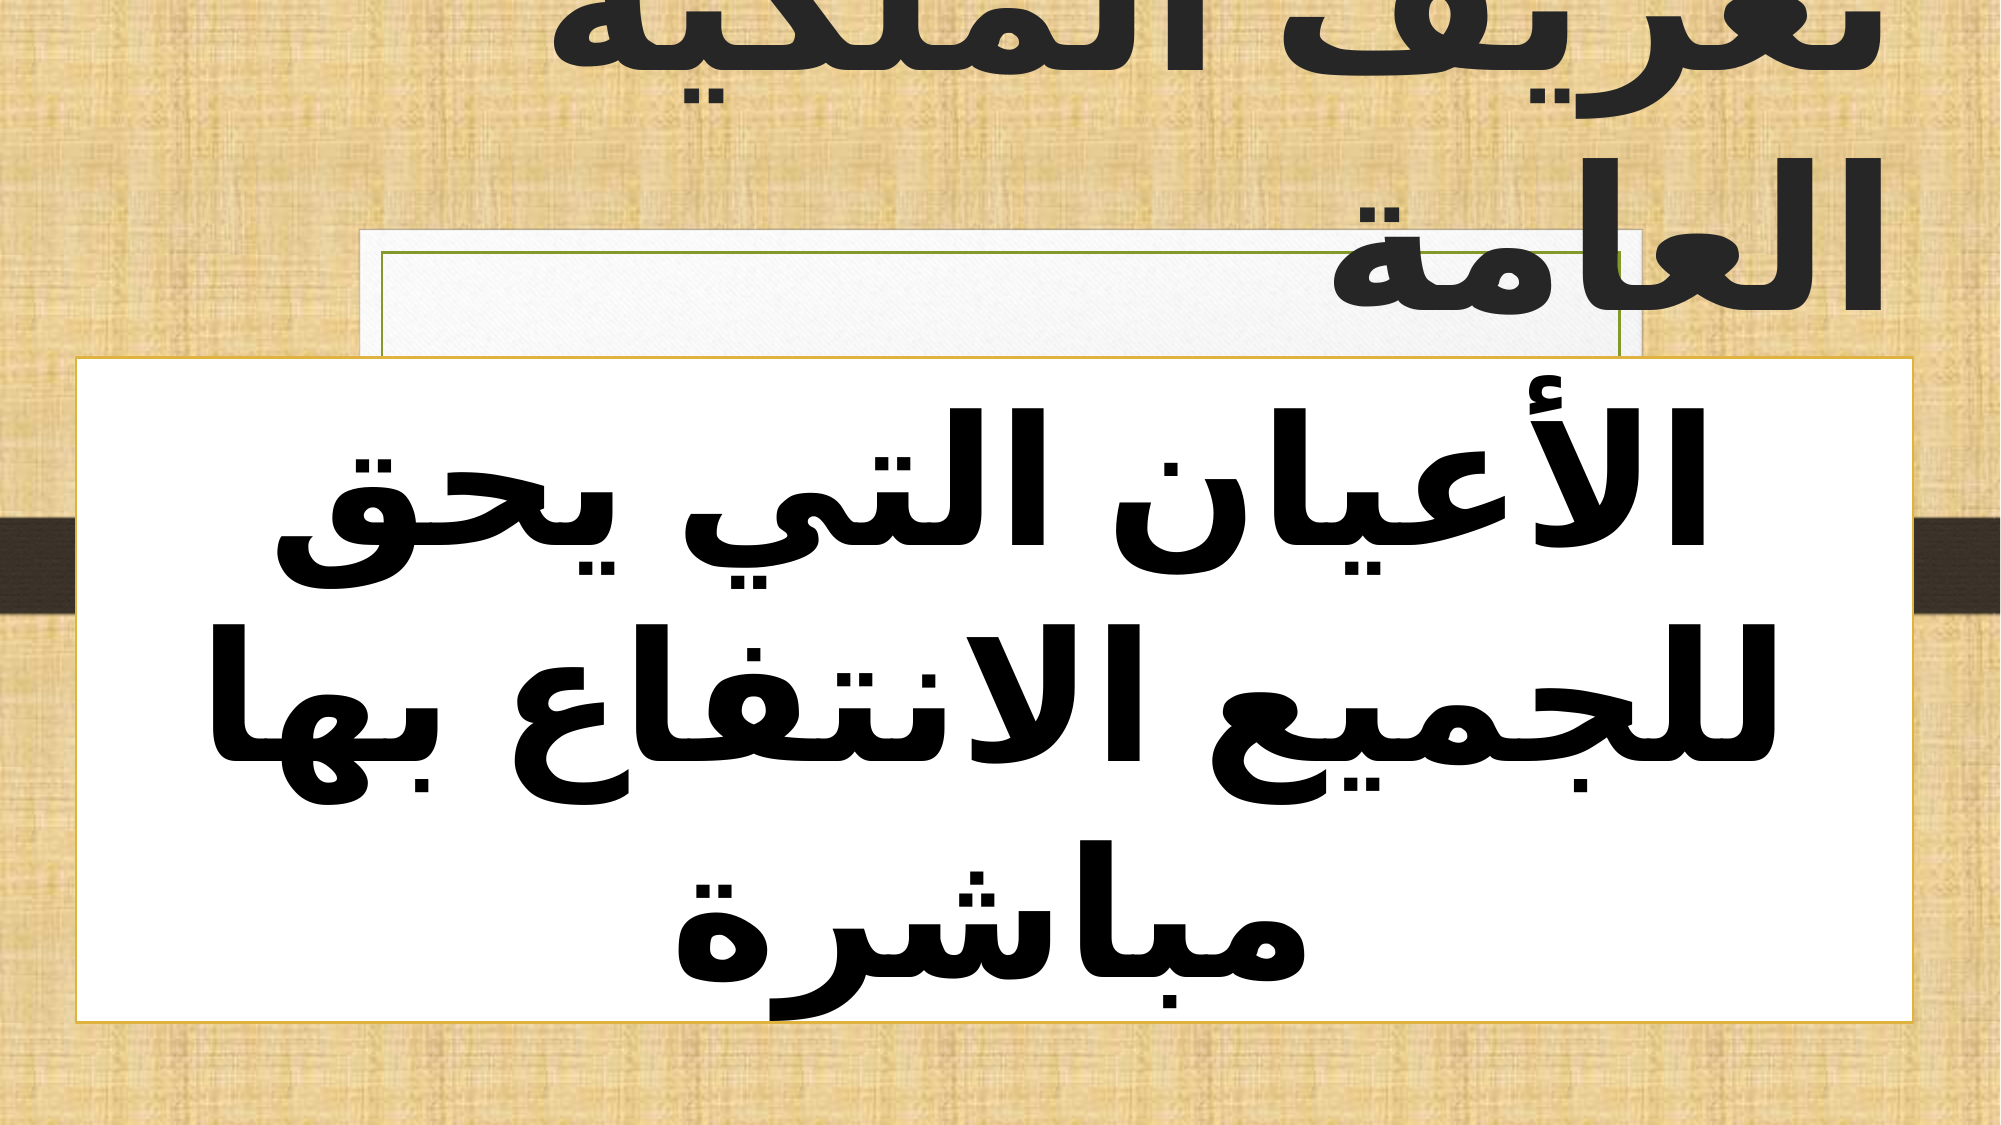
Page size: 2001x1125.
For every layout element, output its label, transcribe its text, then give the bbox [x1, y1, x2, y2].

picture [0, 0, 2001, 1125]
title تعريف الملكية العامة [221, 80, 1913, 356]
subtitle الأعيان التي يحق للجميع الانتفاع بها مباشرة [75, 356, 1914, 1024]
